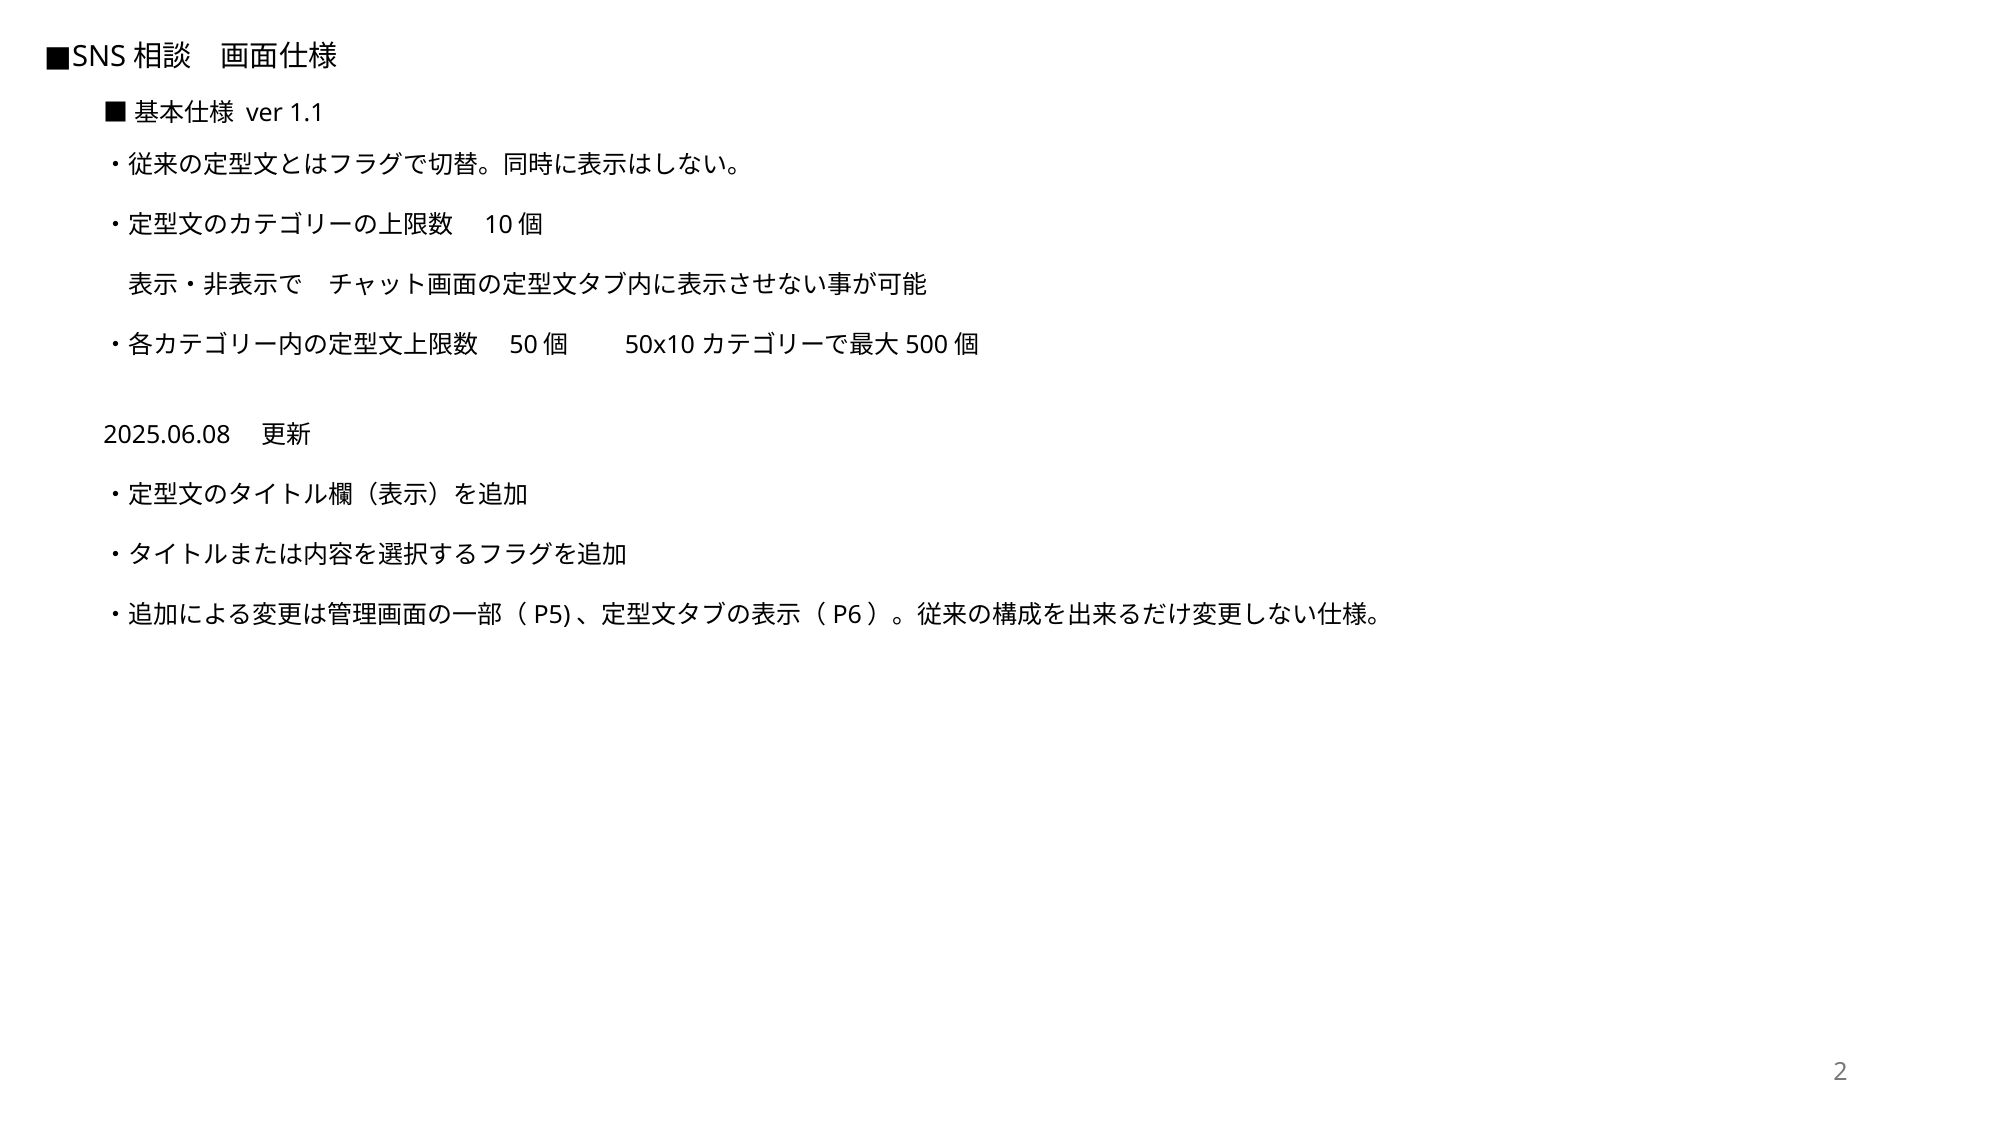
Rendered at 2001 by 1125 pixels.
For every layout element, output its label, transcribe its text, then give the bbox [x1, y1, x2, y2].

text_box ・従来の定型文とはフラグで切替。同時に表示はしない。 ・定型文のカテゴリーの上限数 10個 表示・非表示で チャット画面の定型文タブ内に表示させない事が可能 ・各カテゴリー内の定型文上限数 50個 50x10カテゴリーで最大500個 2025.06.08 更新 ・定型文のタイトル欄（表示）を追加 ・タイトルまたは内容を選択するフラグを追加 ・追加による変更は管理画面の一部（P5)、定型文タブの表示（P6）。従来の構成を出来るだけ変更しない仕様。 [88, 141, 1491, 636]
text_box ■SNS相談 画面仕様 [29, 29, 353, 80]
slide_number 2 [1412, 1042, 1863, 1103]
text_box ■基本仕様 ver 1.1 [88, 88, 340, 134]
